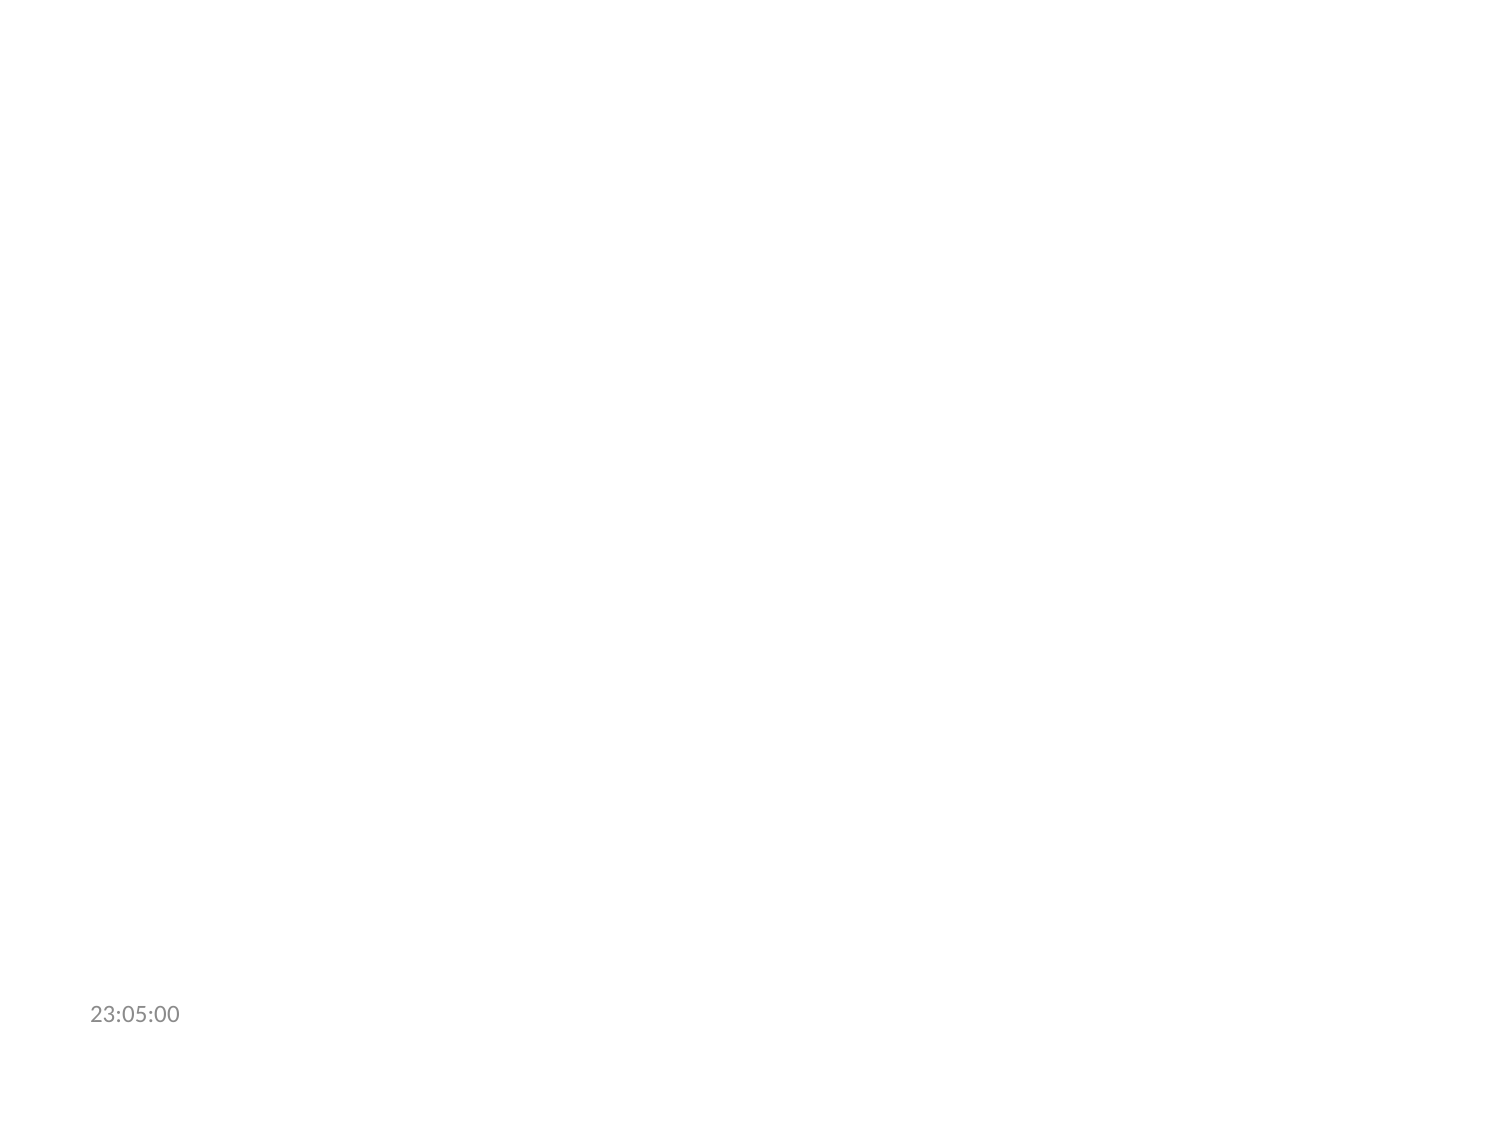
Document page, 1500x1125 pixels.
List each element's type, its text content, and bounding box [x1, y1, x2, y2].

text_box 15:35:09 [75, 982, 425, 1043]
